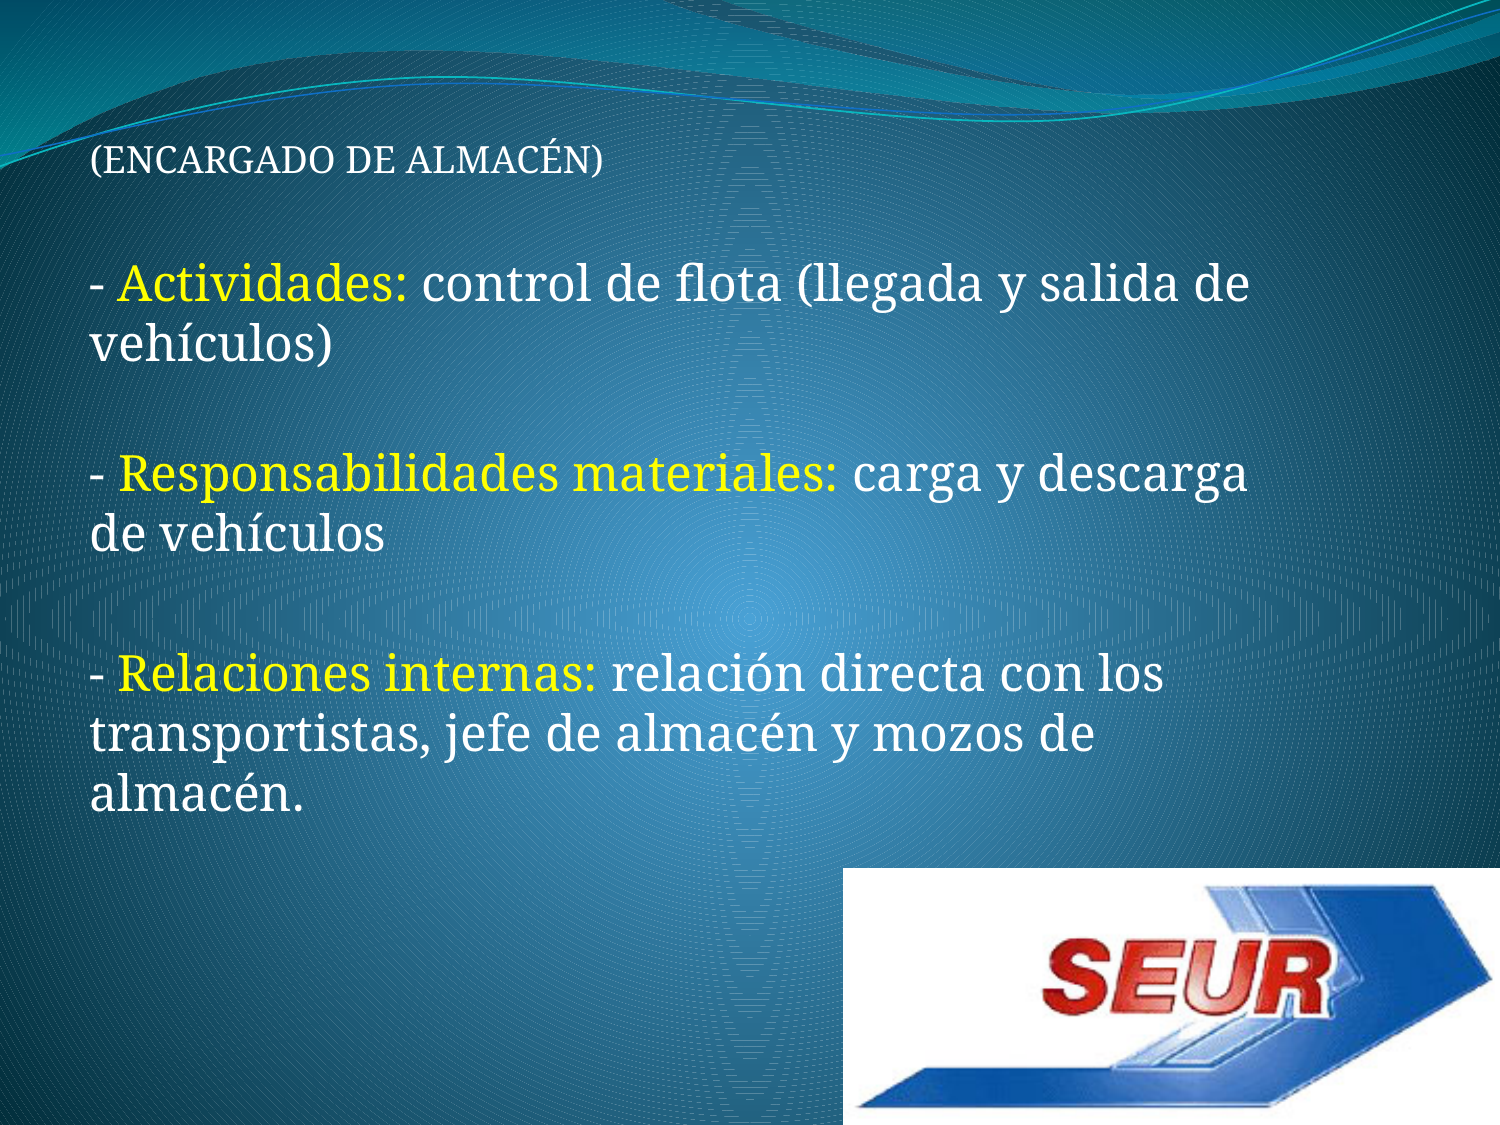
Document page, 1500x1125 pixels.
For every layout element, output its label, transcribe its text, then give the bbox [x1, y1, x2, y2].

picture [843, 868, 1500, 1125]
list (ENCARGADO DE ALMACÉN) - Actividades: control de flota (llegada y salida de vehículos) - Responsabilidades materiales: carga y descarga de vehículos - Relaciones internas: relación directa con los transportistas, jefe de almacén y mozos de almacén. [81, 128, 1302, 950]
